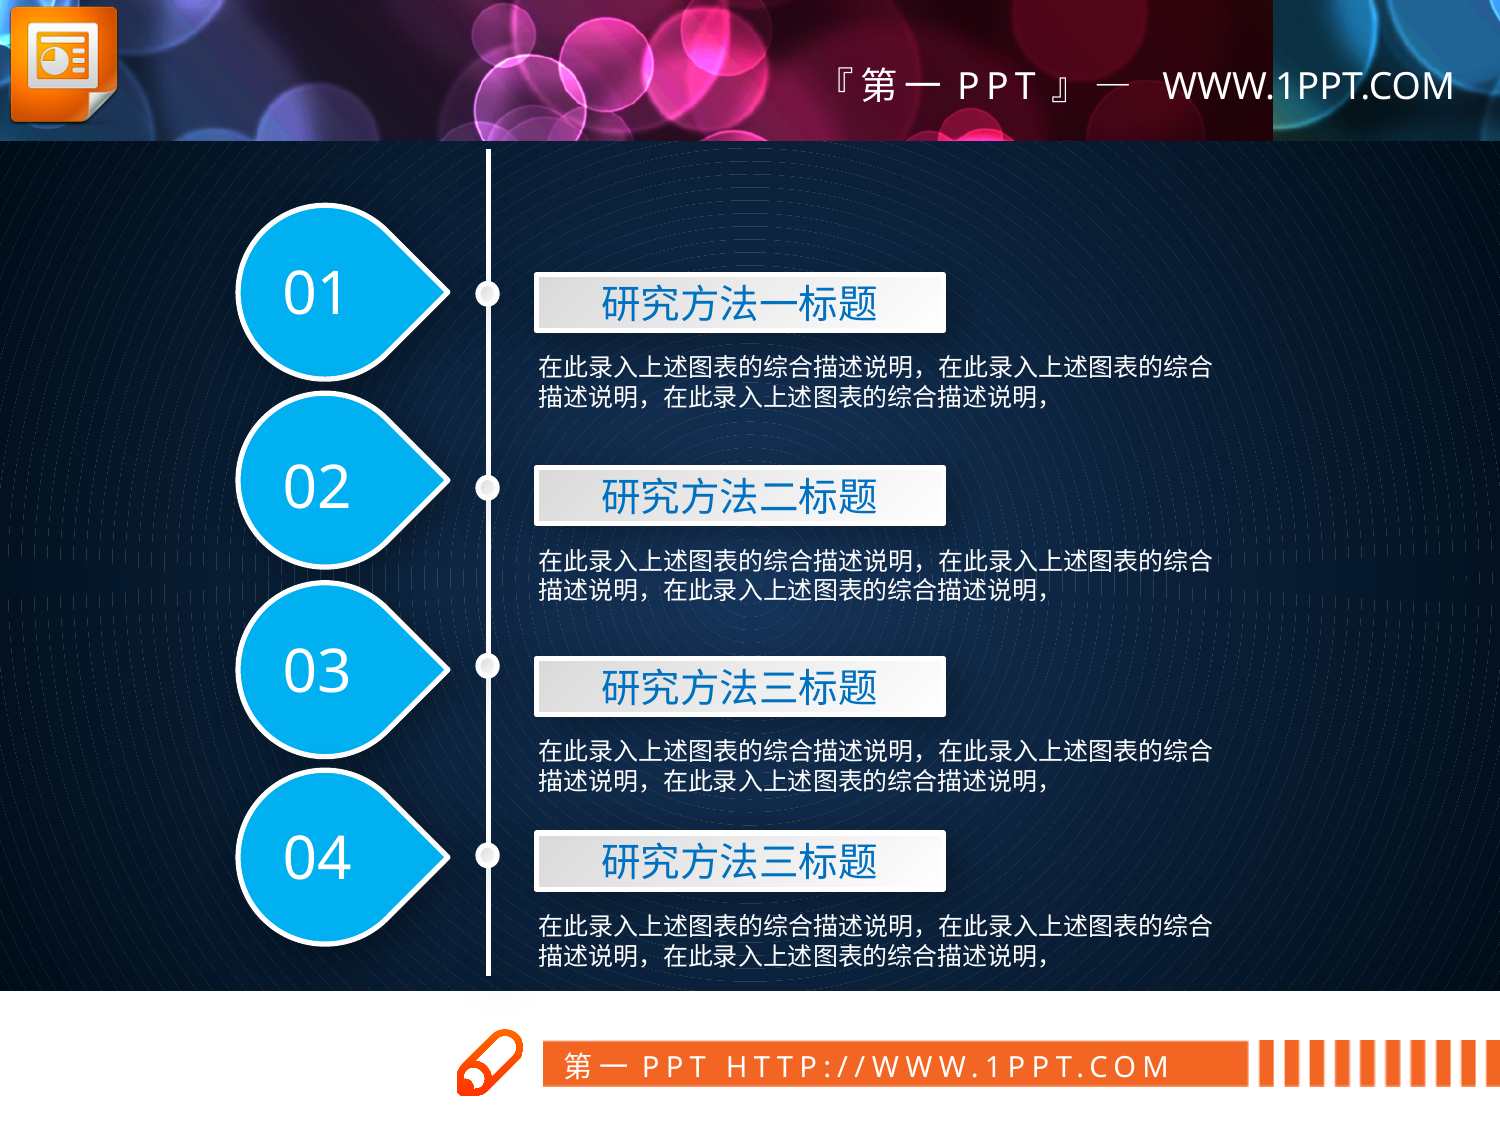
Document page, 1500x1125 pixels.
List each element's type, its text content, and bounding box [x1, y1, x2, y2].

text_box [477, 148, 498, 977]
picture [0, 0, 1500, 141]
text_box 在此录入上述图表的综合描述说明，在此录入上述图表的综合描述说明，在此录入上述图表的综合描述说明， [518, 534, 1235, 615]
text_box 在此录入上述图表的综合描述说明，在此录入上述图表的综合描述说明，在此录入上述图表的综合描述说明， [518, 341, 1235, 422]
text_box 研究方法三标题 [536, 658, 944, 715]
text_box 在此录入上述图表的综合描述说明，在此录入上述图表的综合描述说明，在此录入上述图表的综合描述说明， [518, 900, 1235, 981]
picture [543, 1040, 1500, 1087]
text_box 在此录入上述图表的综合描述说明，在此录入上述图表的综合描述说明，在此录入上述图表的综合描述说明， [518, 725, 1235, 806]
text_box 研究方法三标题 [536, 832, 944, 890]
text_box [237, 205, 413, 945]
text_box 研究方法一标题 [536, 274, 944, 331]
text_box 研究方法二标题 [536, 467, 944, 524]
